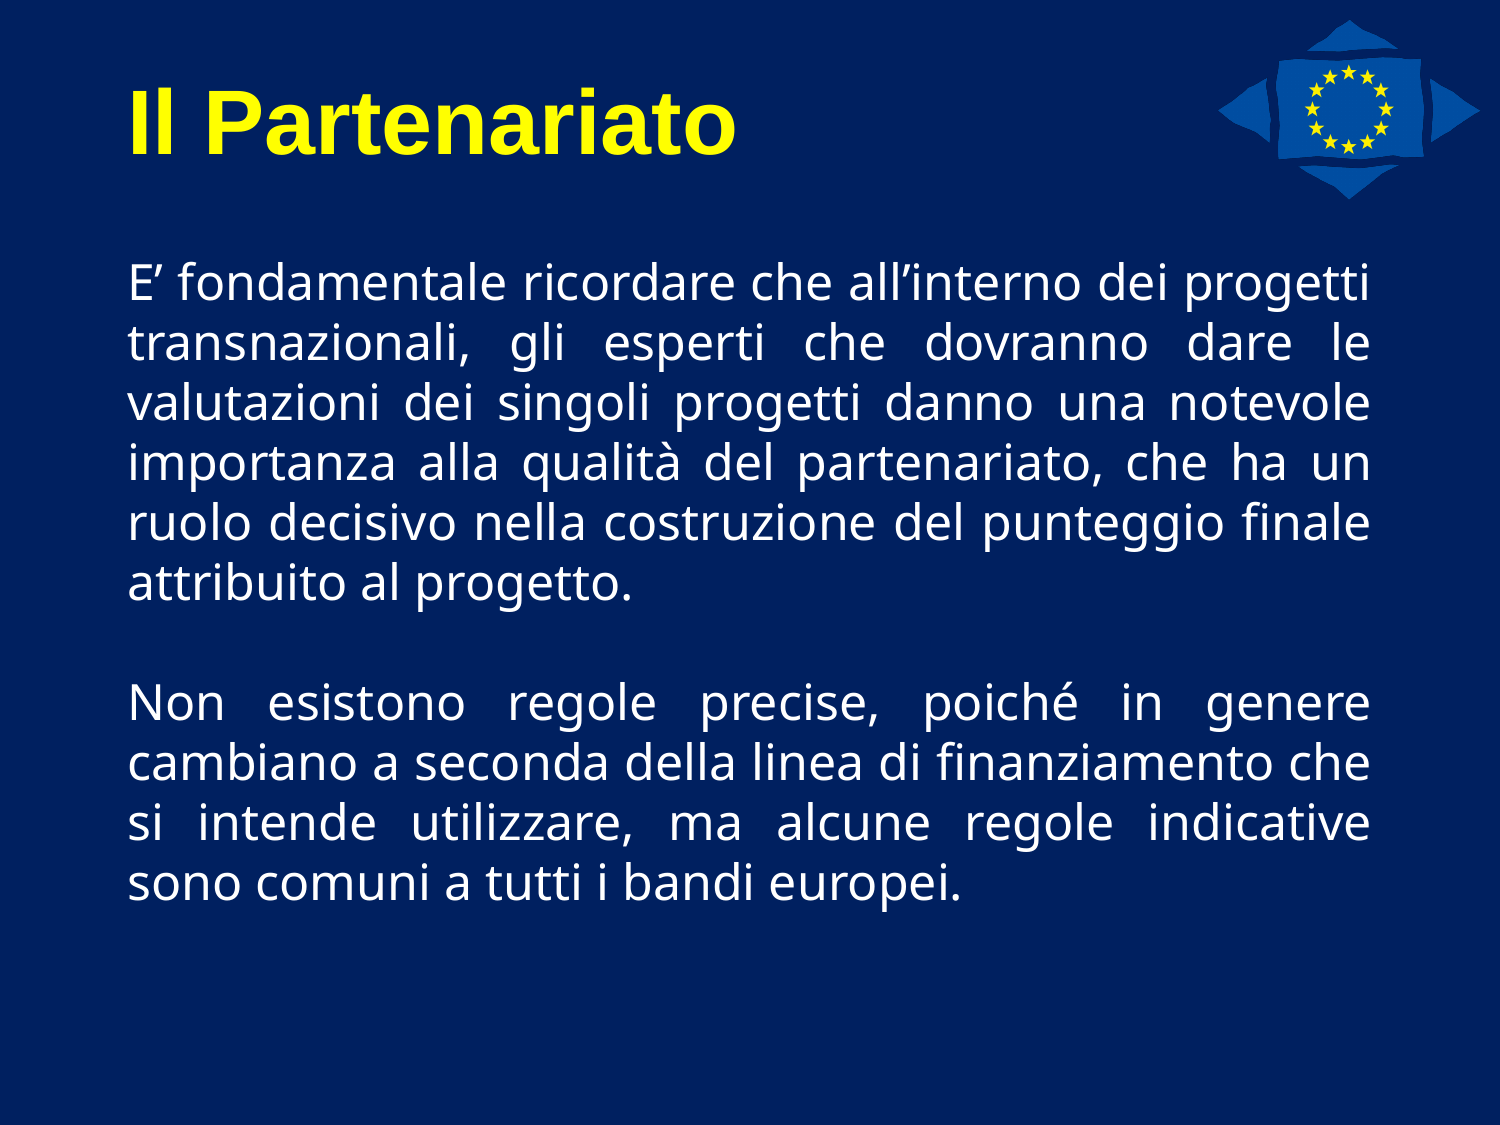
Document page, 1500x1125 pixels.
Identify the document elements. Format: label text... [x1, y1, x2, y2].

text_box E’ fondamentale ricordare che all’interno dei progetti transnazionali, gli esperti che dovranno dare le valutazioni dei singoli progetti danno una notevole importanza alla qualità del partenariato, che ha un ruolo decisivo nella costruzione del punteggio finale attribuito al progetto. Non esistono regole precise, poiché in genere cambiano a seconda della linea di finanziamento che si intende utilizzare, ma alcune regole indicative sono comuni a tutti i bandi europei. [112, 243, 1388, 1039]
picture [1214, 17, 1484, 203]
text_box Il Partenariato [112, 55, 1162, 180]
